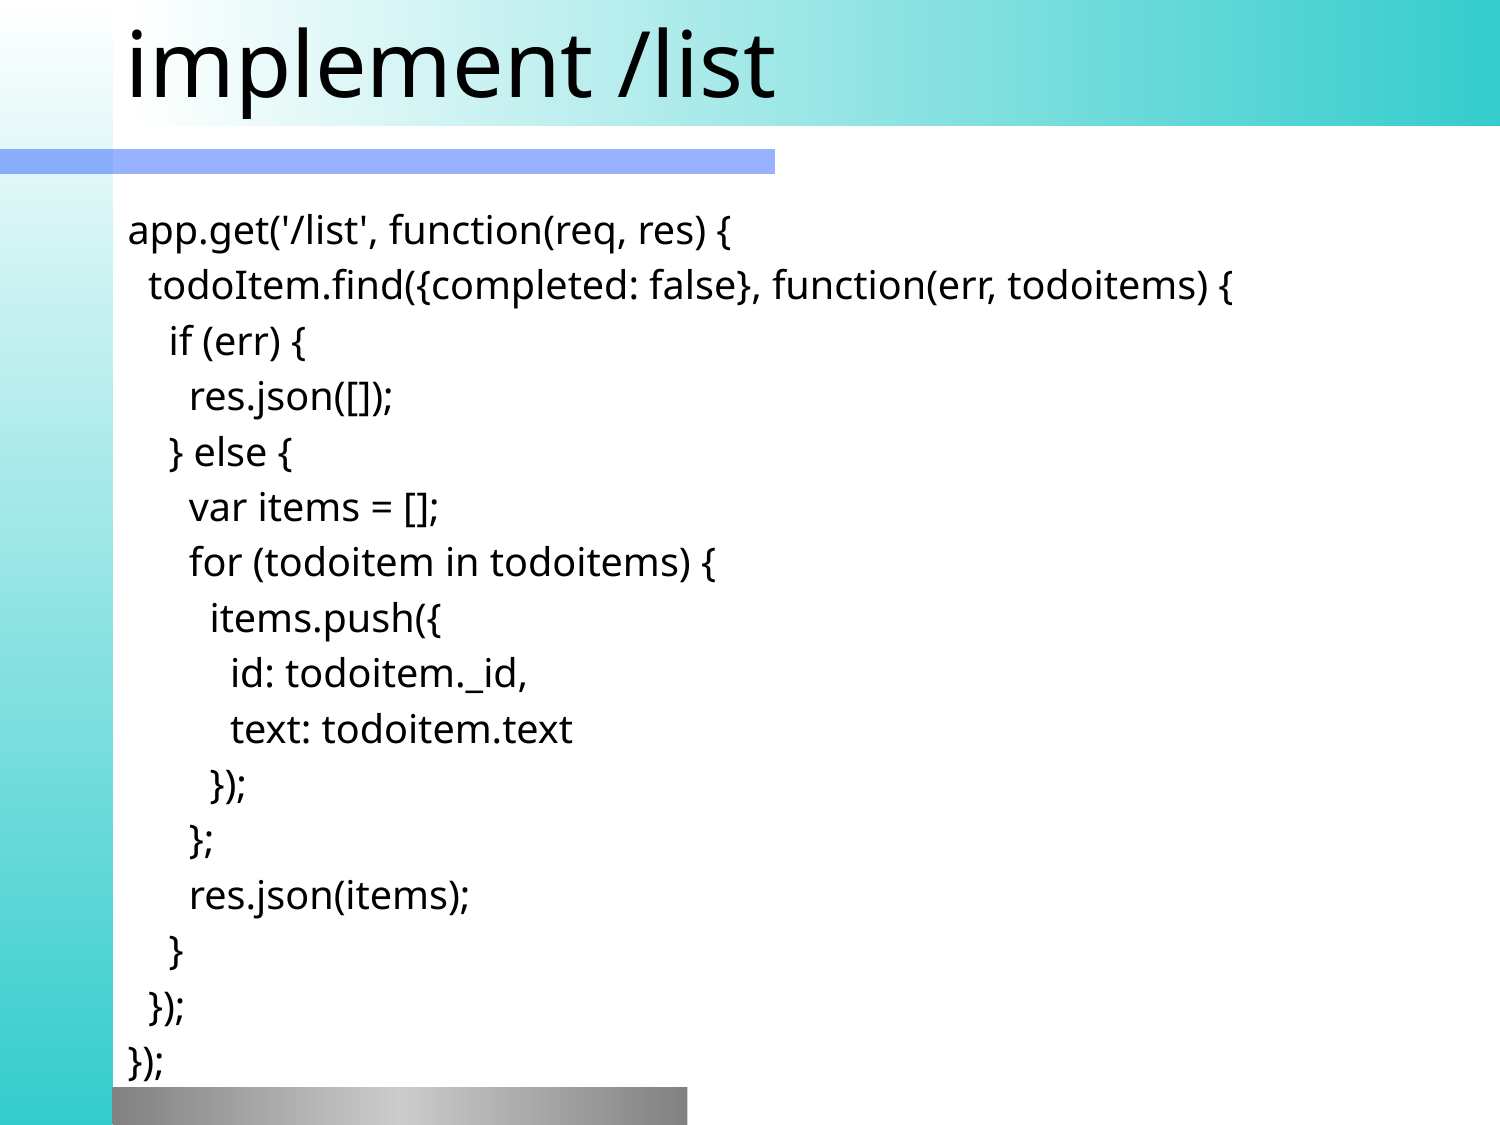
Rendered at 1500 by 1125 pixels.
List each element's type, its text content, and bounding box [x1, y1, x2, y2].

title implement /list [110, 0, 1424, 126]
list app.get('/list', function(req, res) { todoItem.find({completed: false}, function(err, todoitems) { if (err) { res.json([]); } else { var items = []; for (todoitem in todoitems) { items.push({ id: todoitem._id, text: todoitem.text }); }; res.json(items); } }); }); [112, 197, 1463, 1099]
